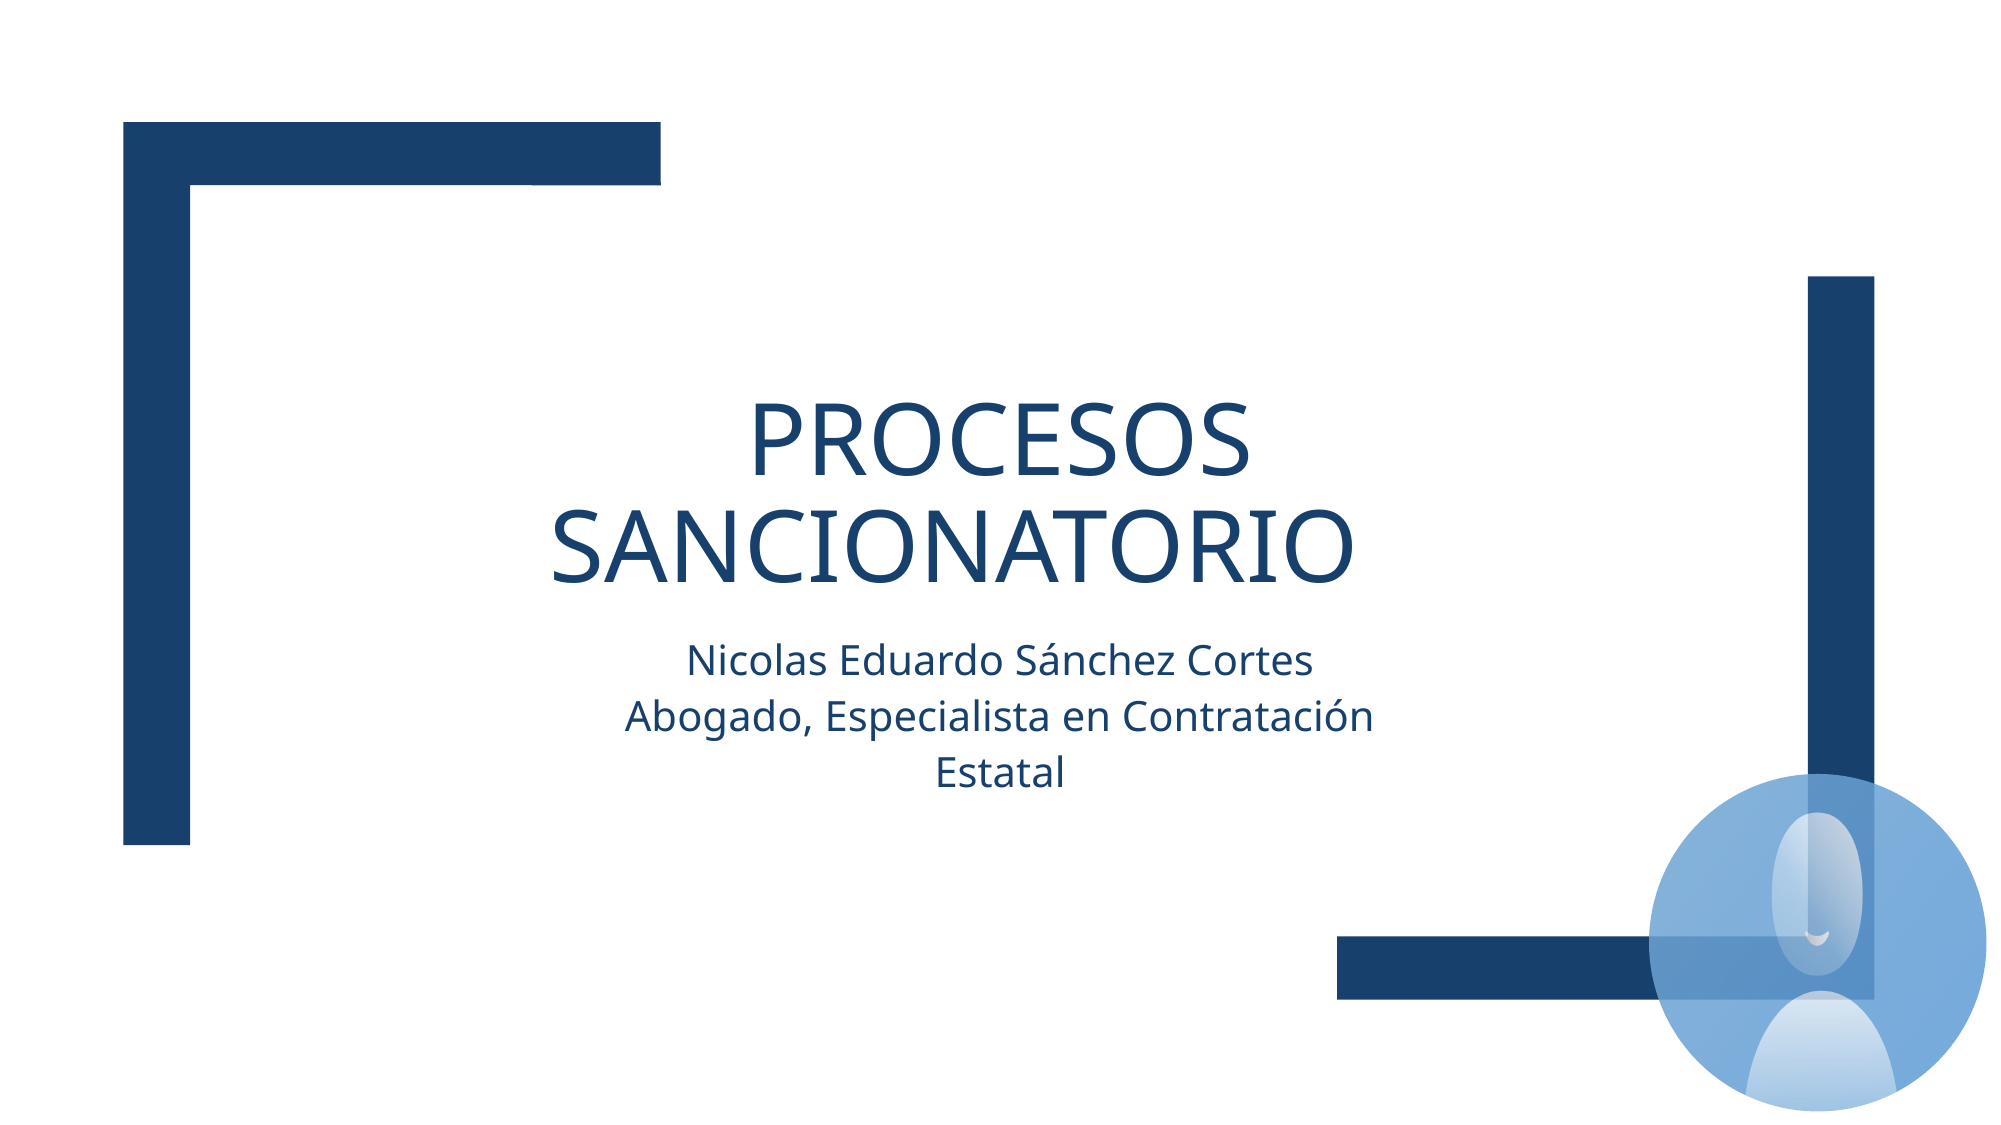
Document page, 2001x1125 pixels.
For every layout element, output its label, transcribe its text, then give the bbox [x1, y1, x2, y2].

title Procesos Sancionatorio [429, 338, 1571, 611]
subtitle Nicolas Eduardo Sánchez Cortes Abogado, Especialista en Contratación Estatal [555, 620, 1445, 817]
picture [1648, 773, 1987, 1112]
